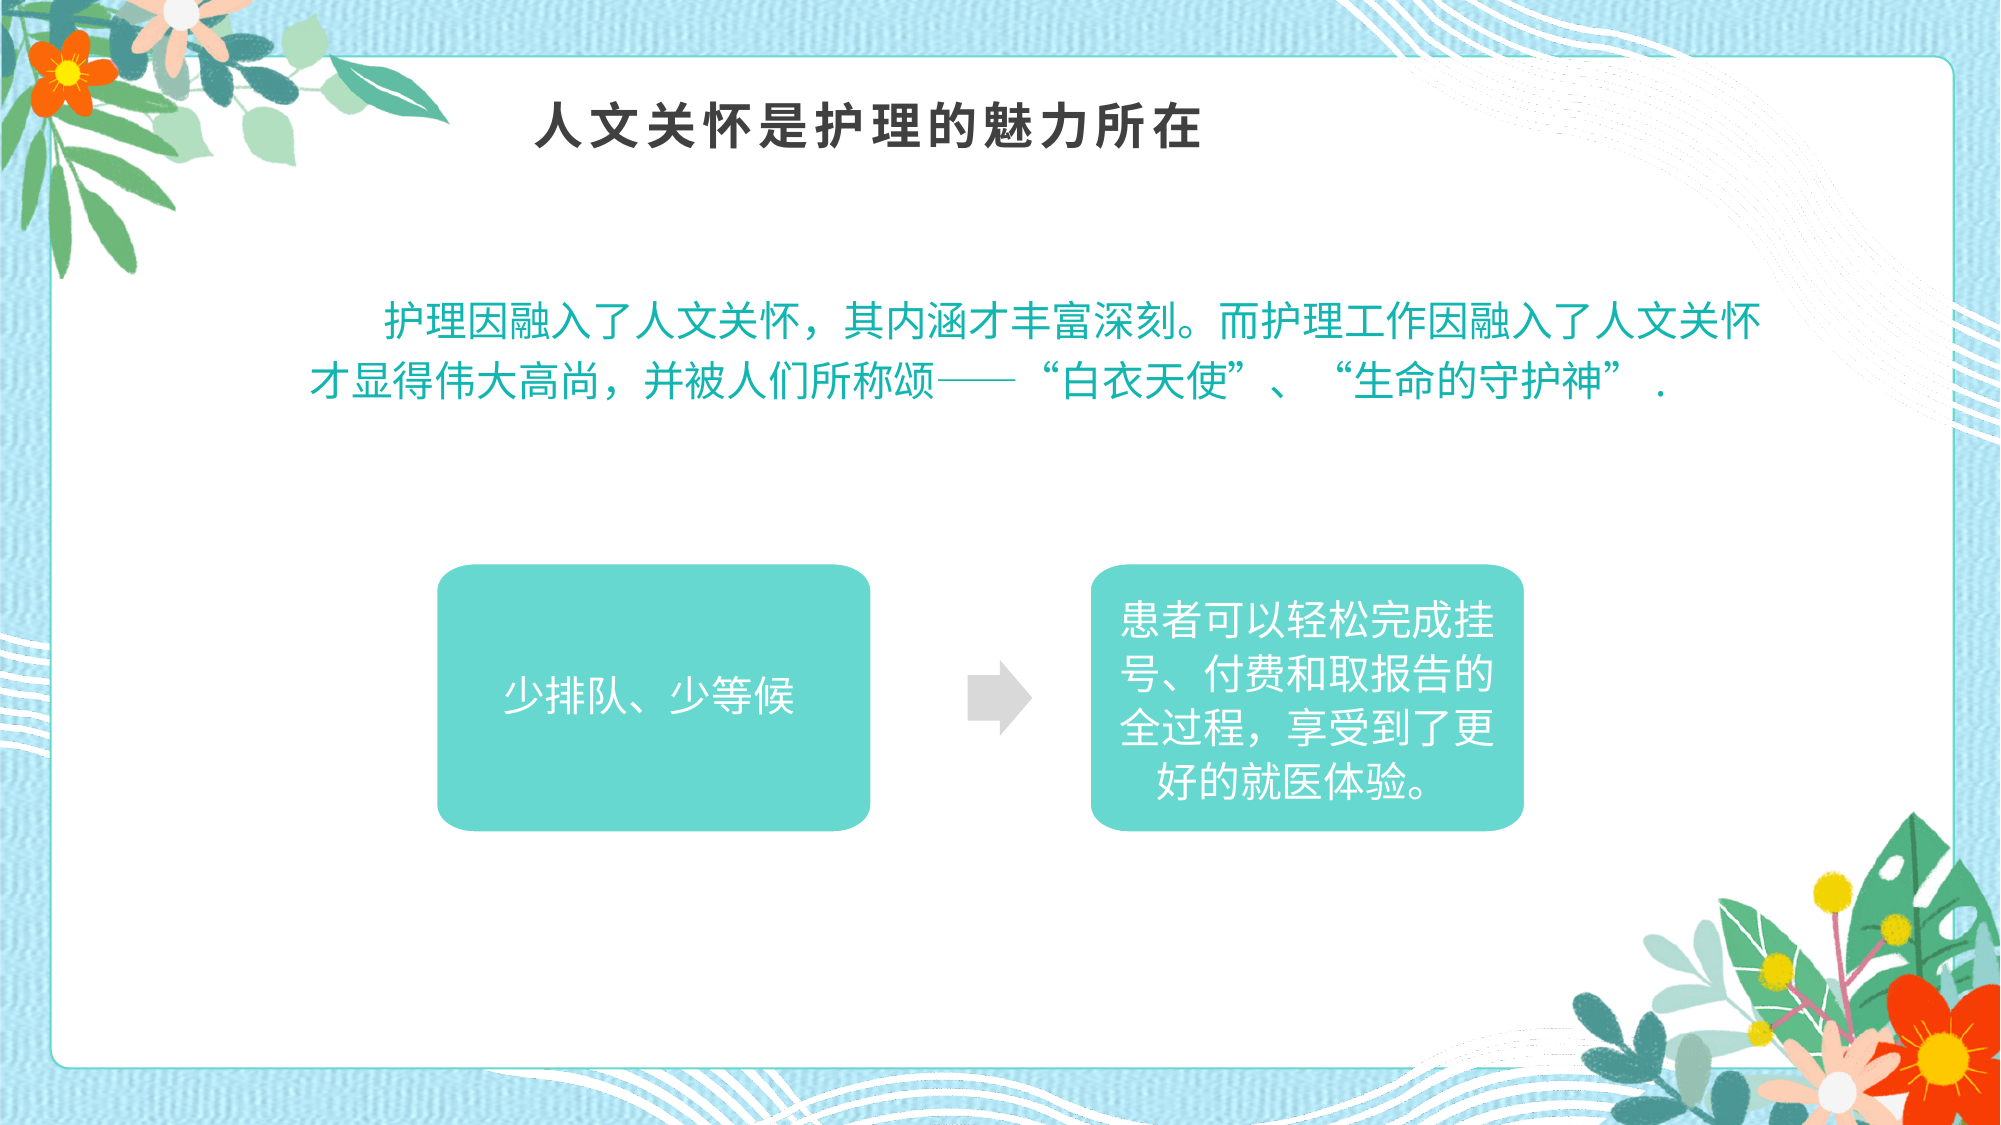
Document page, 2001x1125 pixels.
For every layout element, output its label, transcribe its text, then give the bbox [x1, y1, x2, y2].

text_box [967, 660, 1033, 736]
picture [0, 0, 2000, 1125]
text_box 患者可以轻松完成挂号、付费和取报告的全过程，享受到了更好的就医体验。 [1088, 562, 1526, 834]
list 护理因融入了人文关怀，其内涵才丰富深刻。而护理工作因融入了人文关怀才显得伟大高尚，并被人们所称颂――“白衣天使”、“生命的守护神”. [294, 277, 1797, 931]
title 人文关怀是护理的魅力所在 [518, 26, 1339, 230]
text_box 少排队、少等候 [435, 562, 873, 834]
